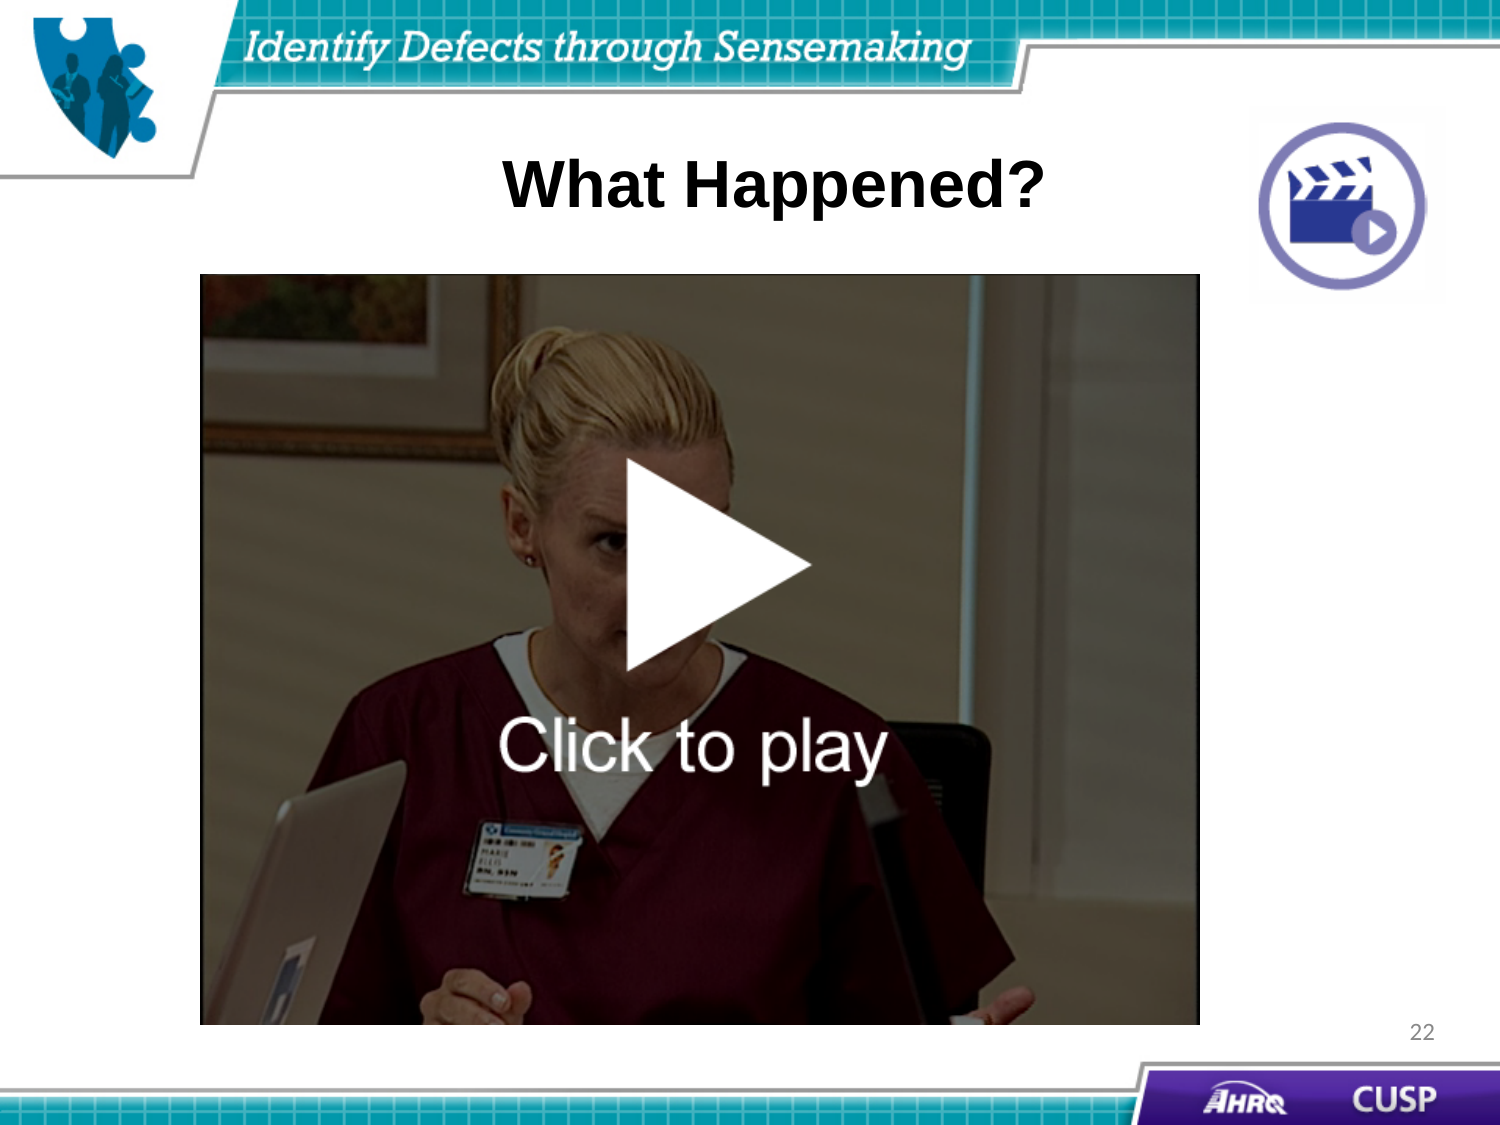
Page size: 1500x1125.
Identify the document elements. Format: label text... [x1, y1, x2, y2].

slide_number 22 [1100, 999, 1450, 1060]
picture [0, 0, 1500, 1125]
title What Happened? [99, 87, 1182, 276]
